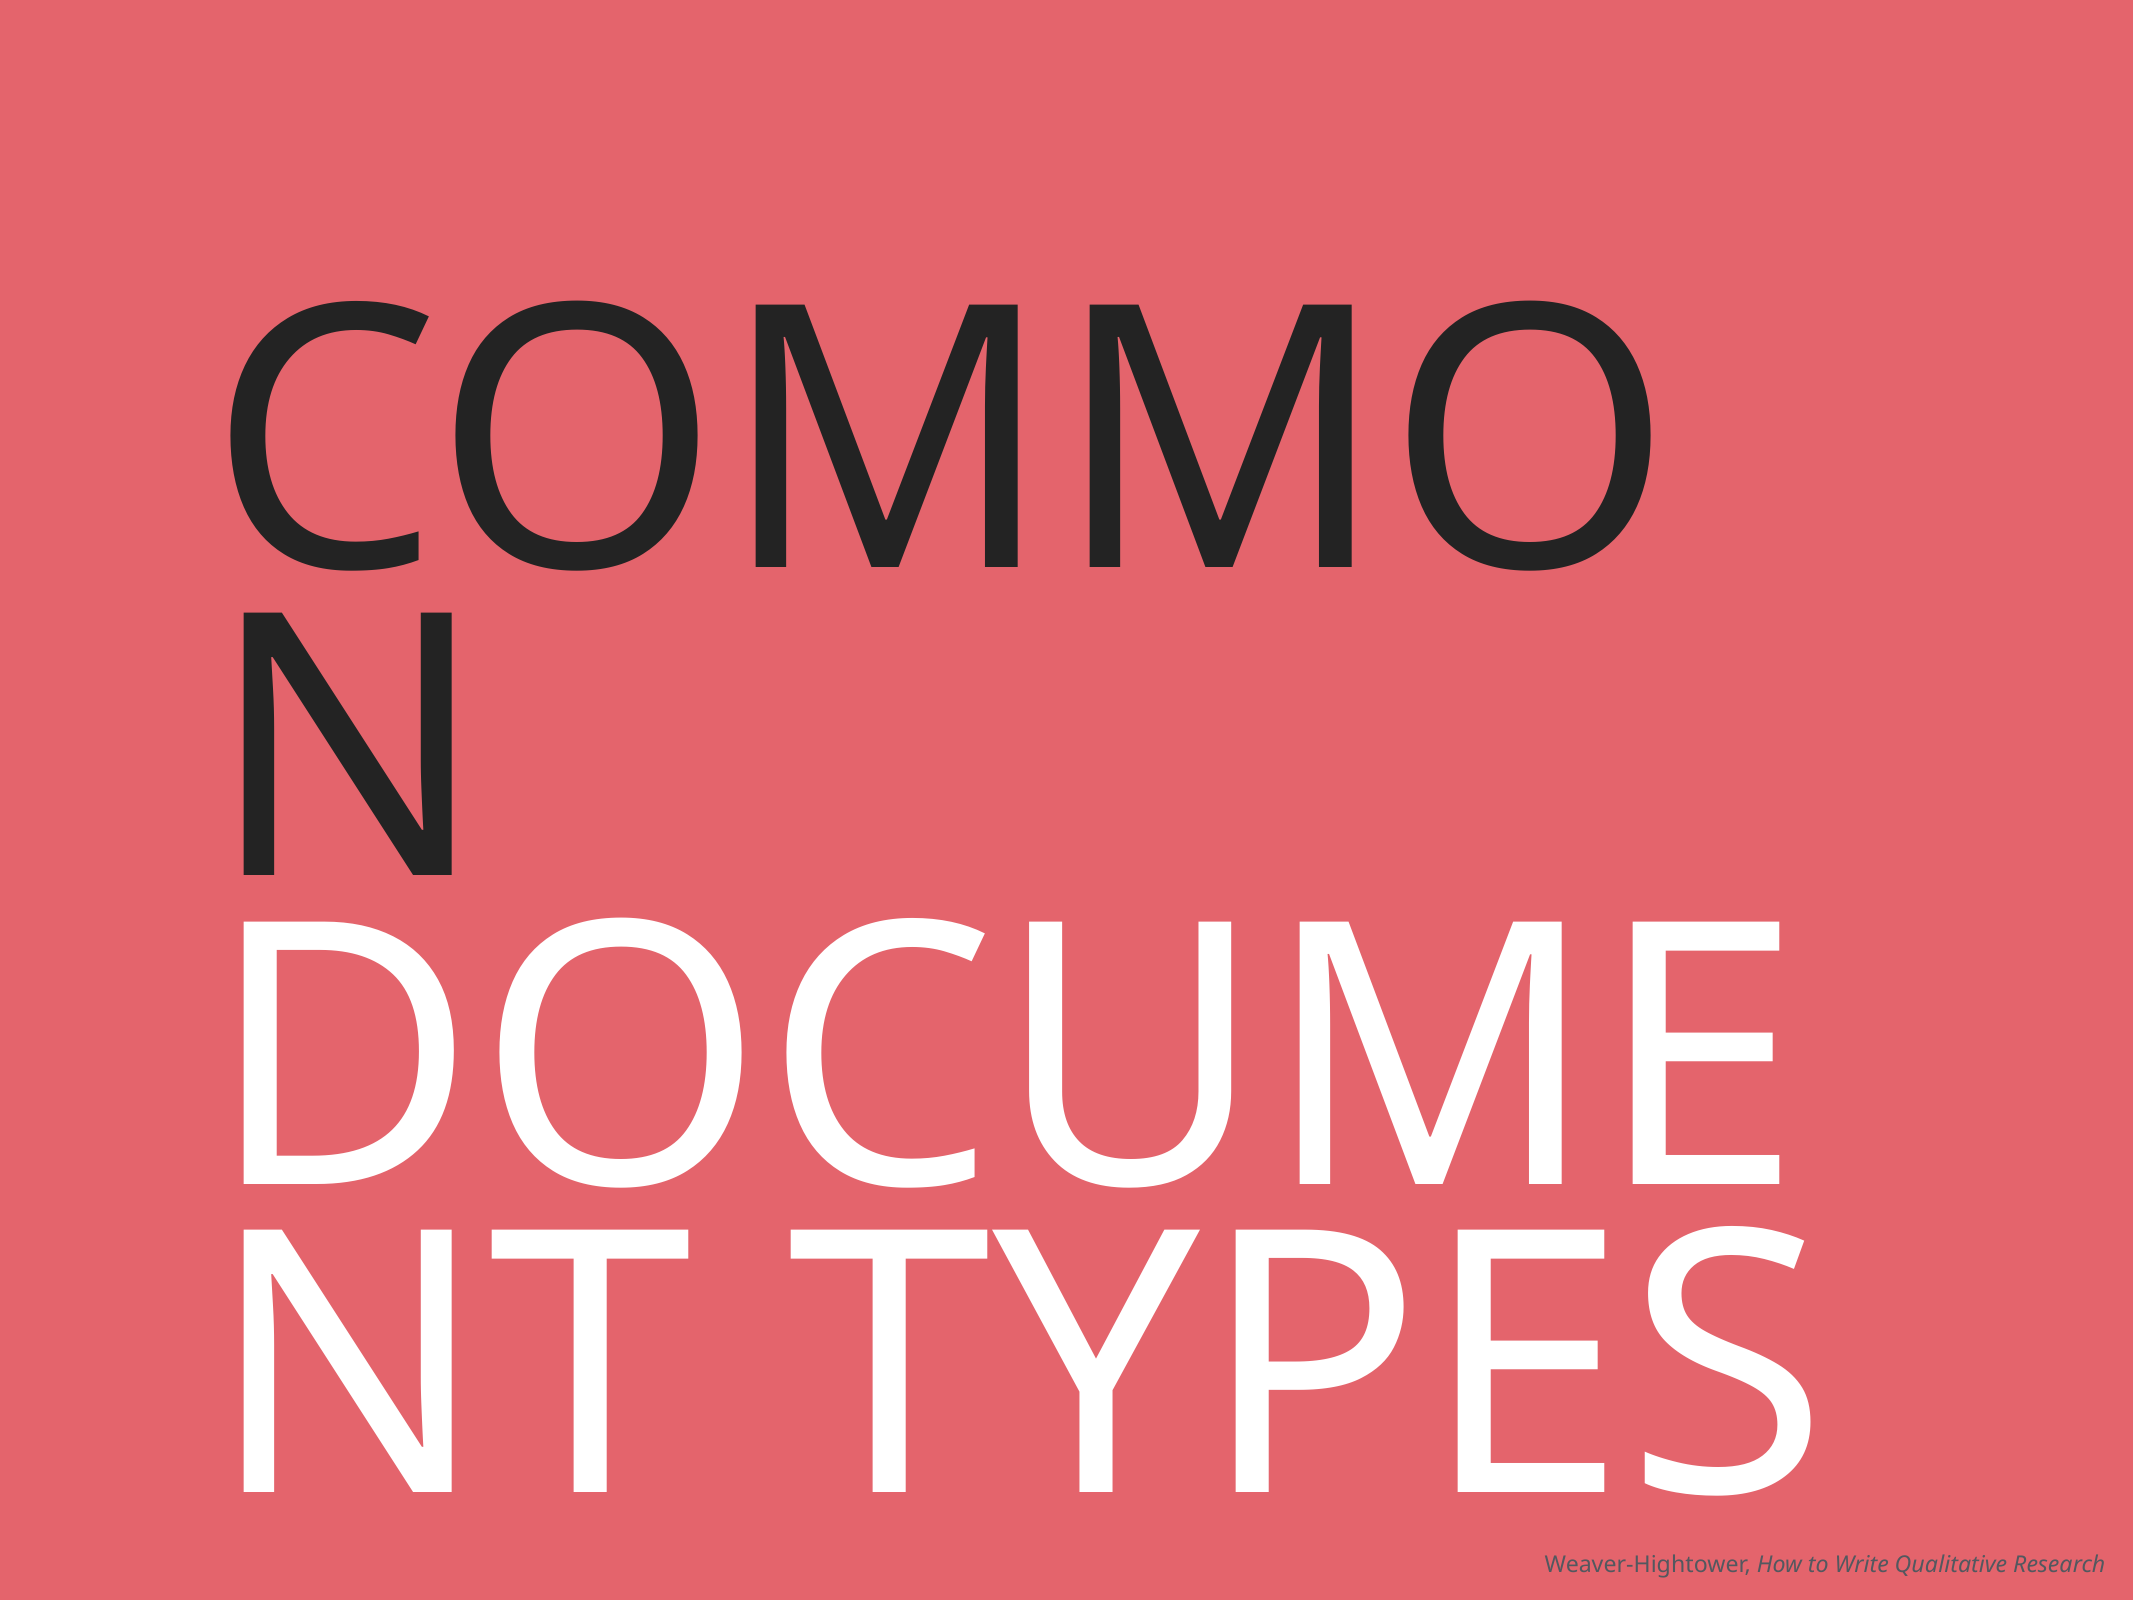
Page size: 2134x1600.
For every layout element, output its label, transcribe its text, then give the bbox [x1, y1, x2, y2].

list Common Document types [208, 416, 1926, 1459]
